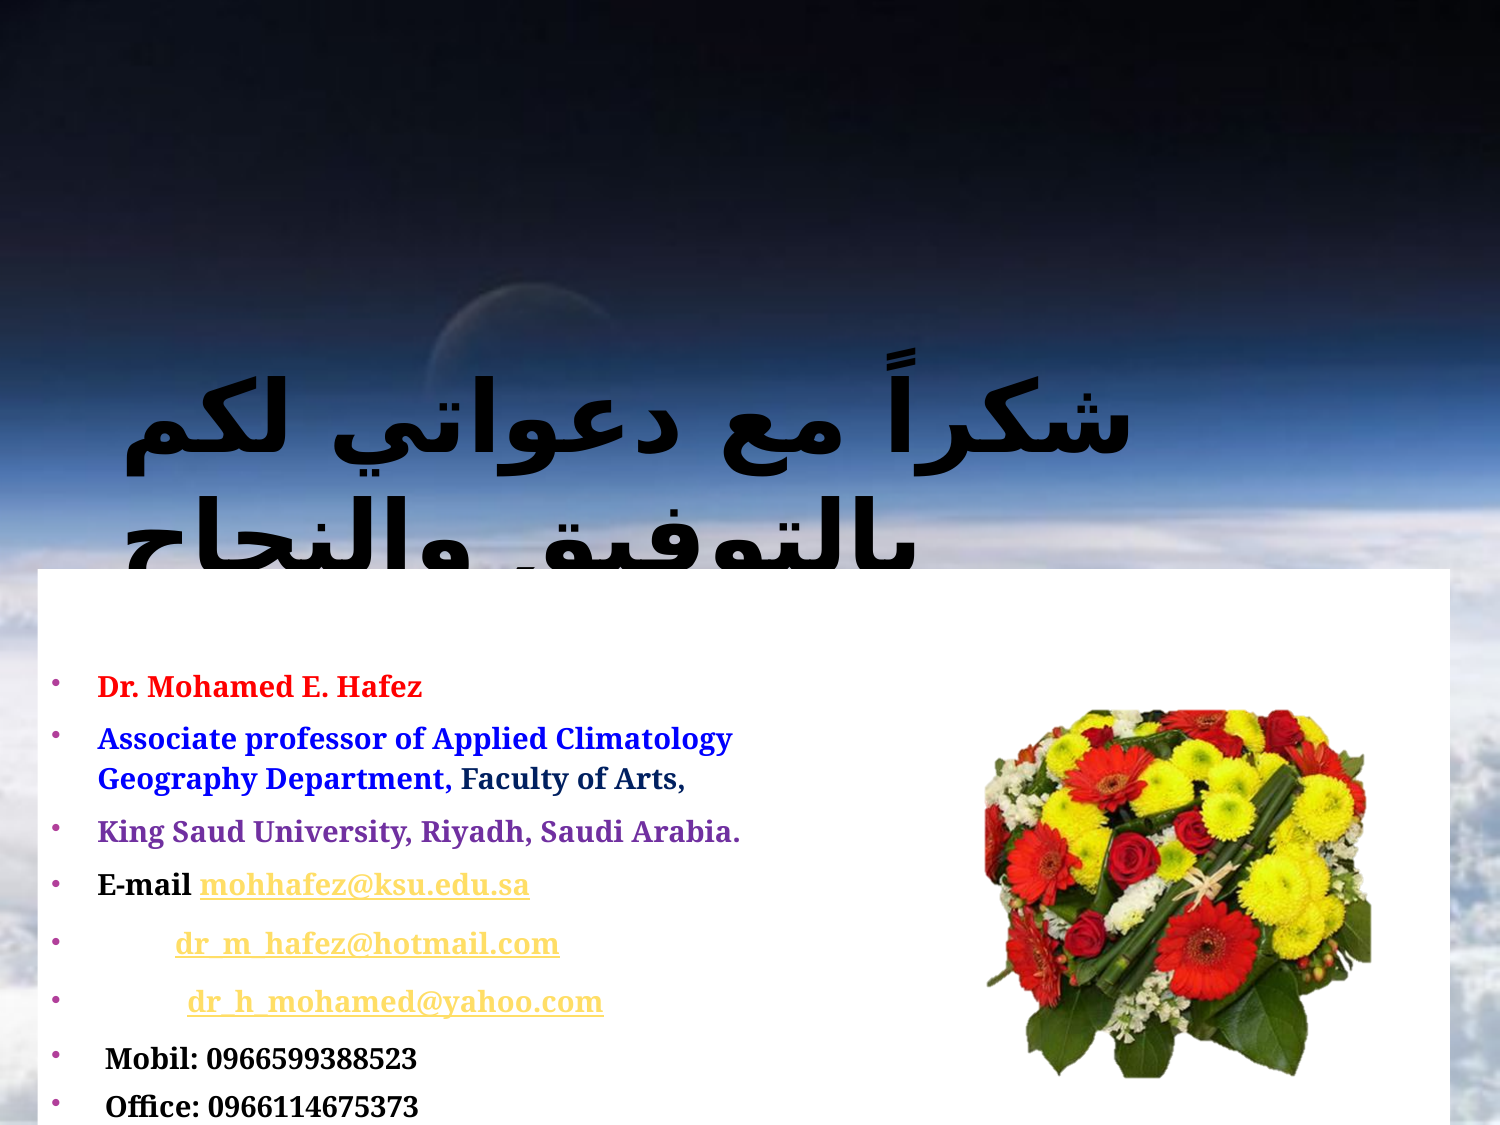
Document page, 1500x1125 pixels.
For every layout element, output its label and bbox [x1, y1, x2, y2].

picture [936, 665, 1420, 1125]
list [0, 0, 1500, 1125]
